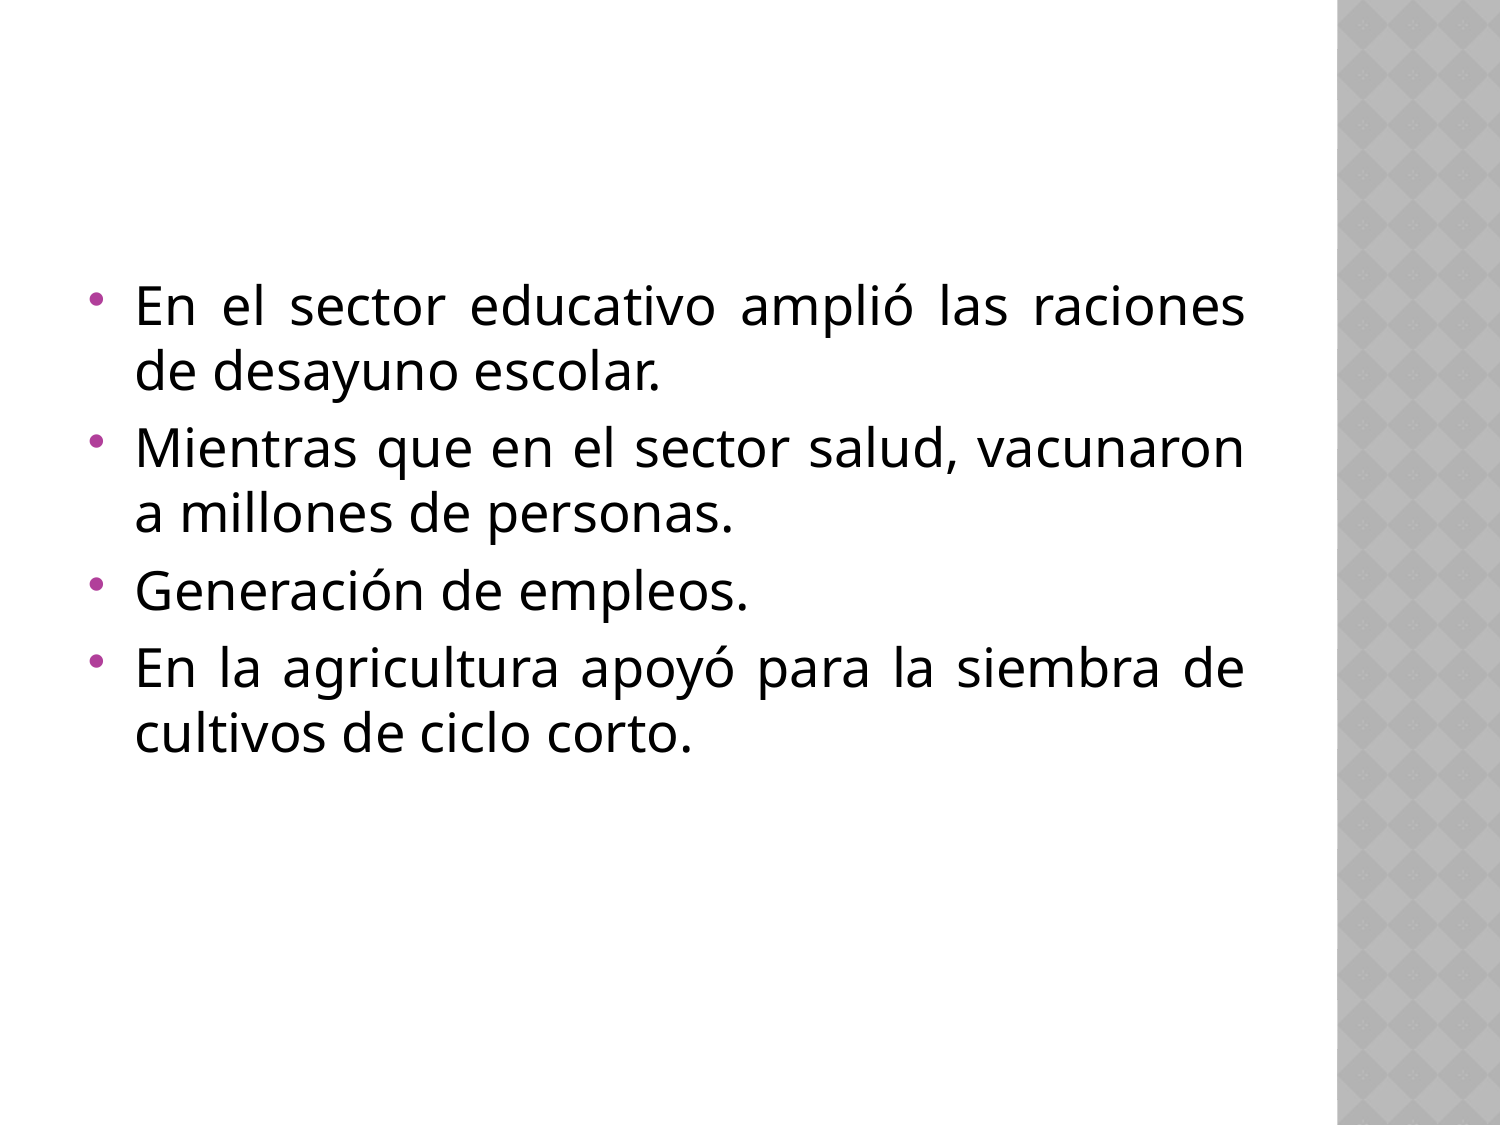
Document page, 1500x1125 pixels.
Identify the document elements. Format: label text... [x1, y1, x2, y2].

list En el sector educativo amplió las raciones de desayuno escolar. Mientras que en el sector salud, vacunaron a millones de personas. Generación de empleos. En la agricultura apoyó para la siembra de cultivos de ciclo corto. [75, 264, 1263, 1059]
